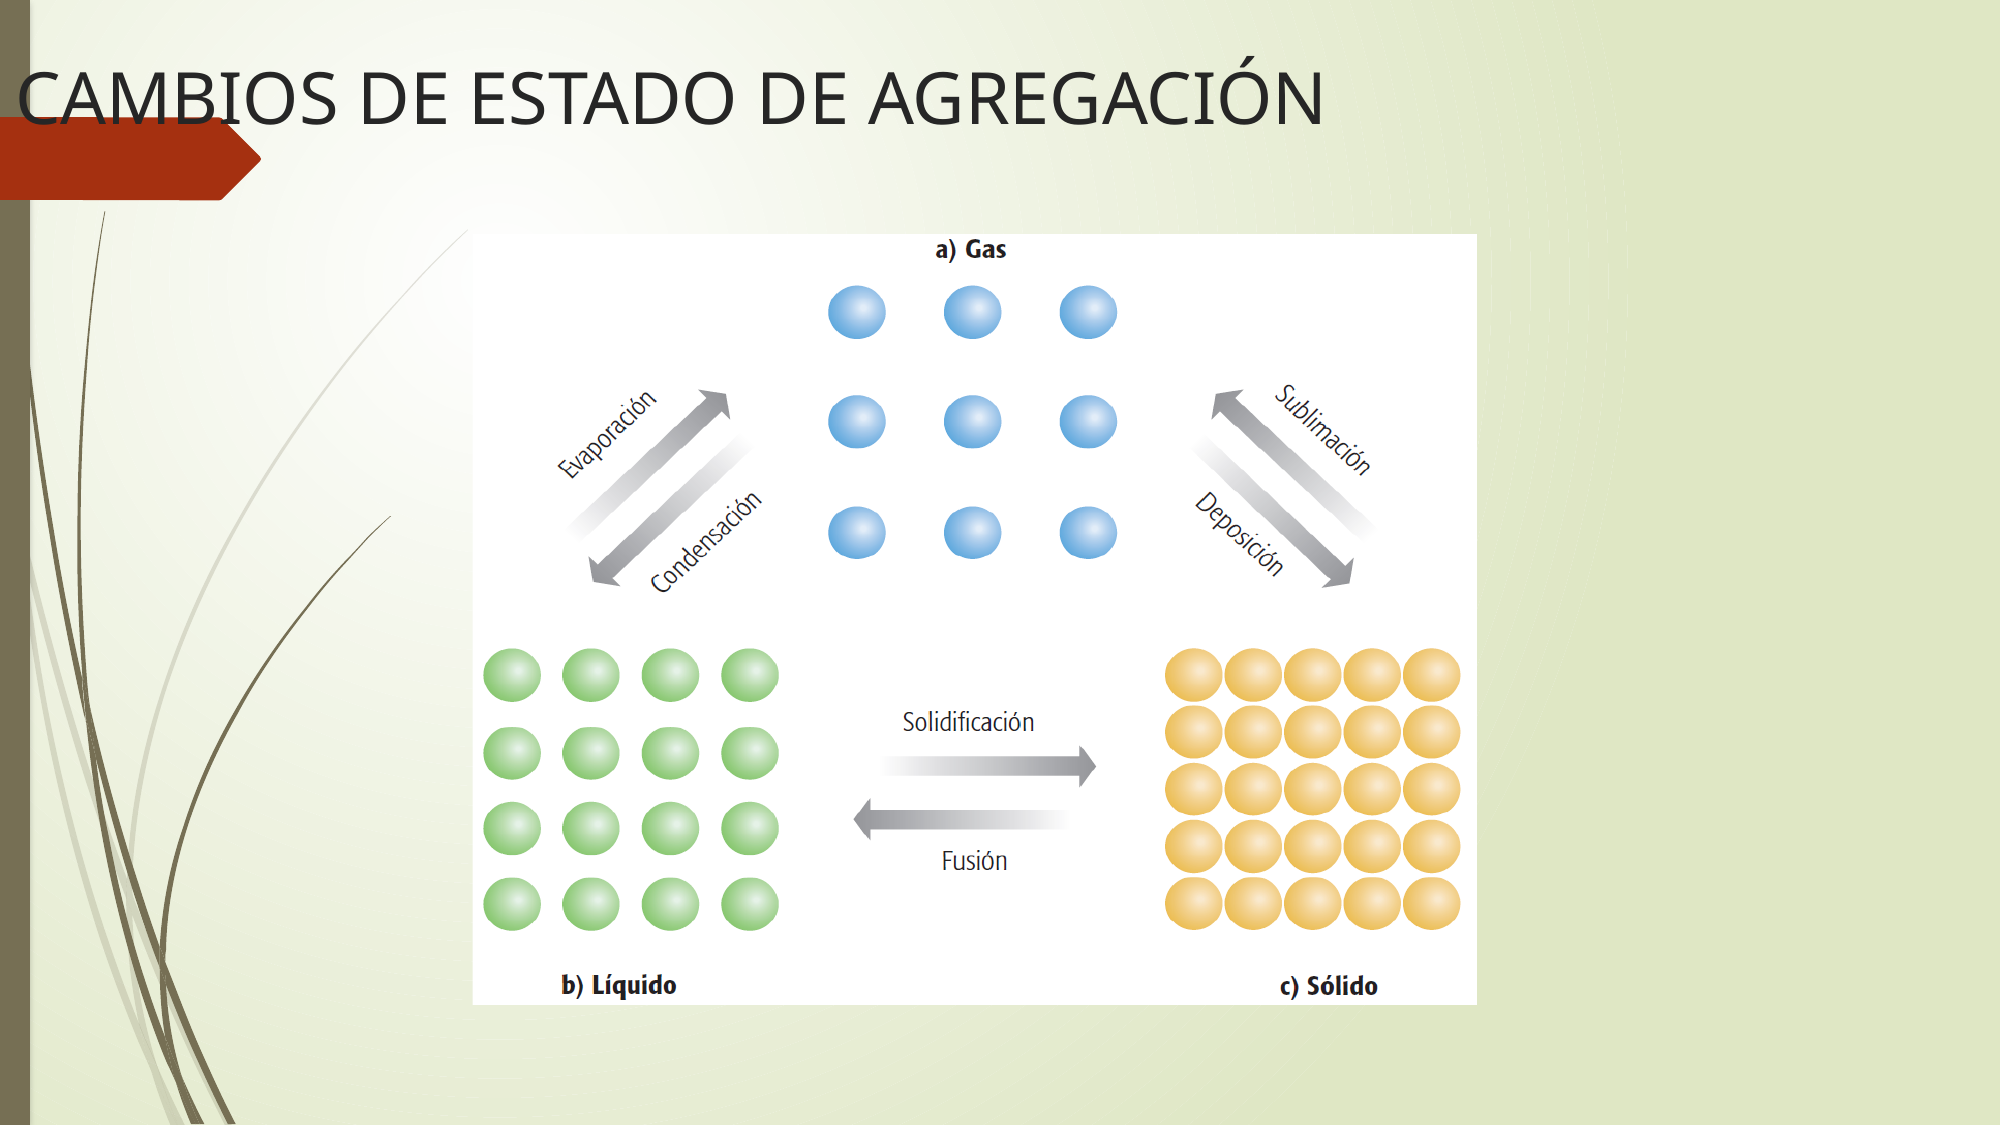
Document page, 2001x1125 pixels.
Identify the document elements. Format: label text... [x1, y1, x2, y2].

title CAMBIOS DE ESTADO DE AGREGACIÓN [0, 45, 1350, 233]
picture [472, 234, 1477, 1005]
